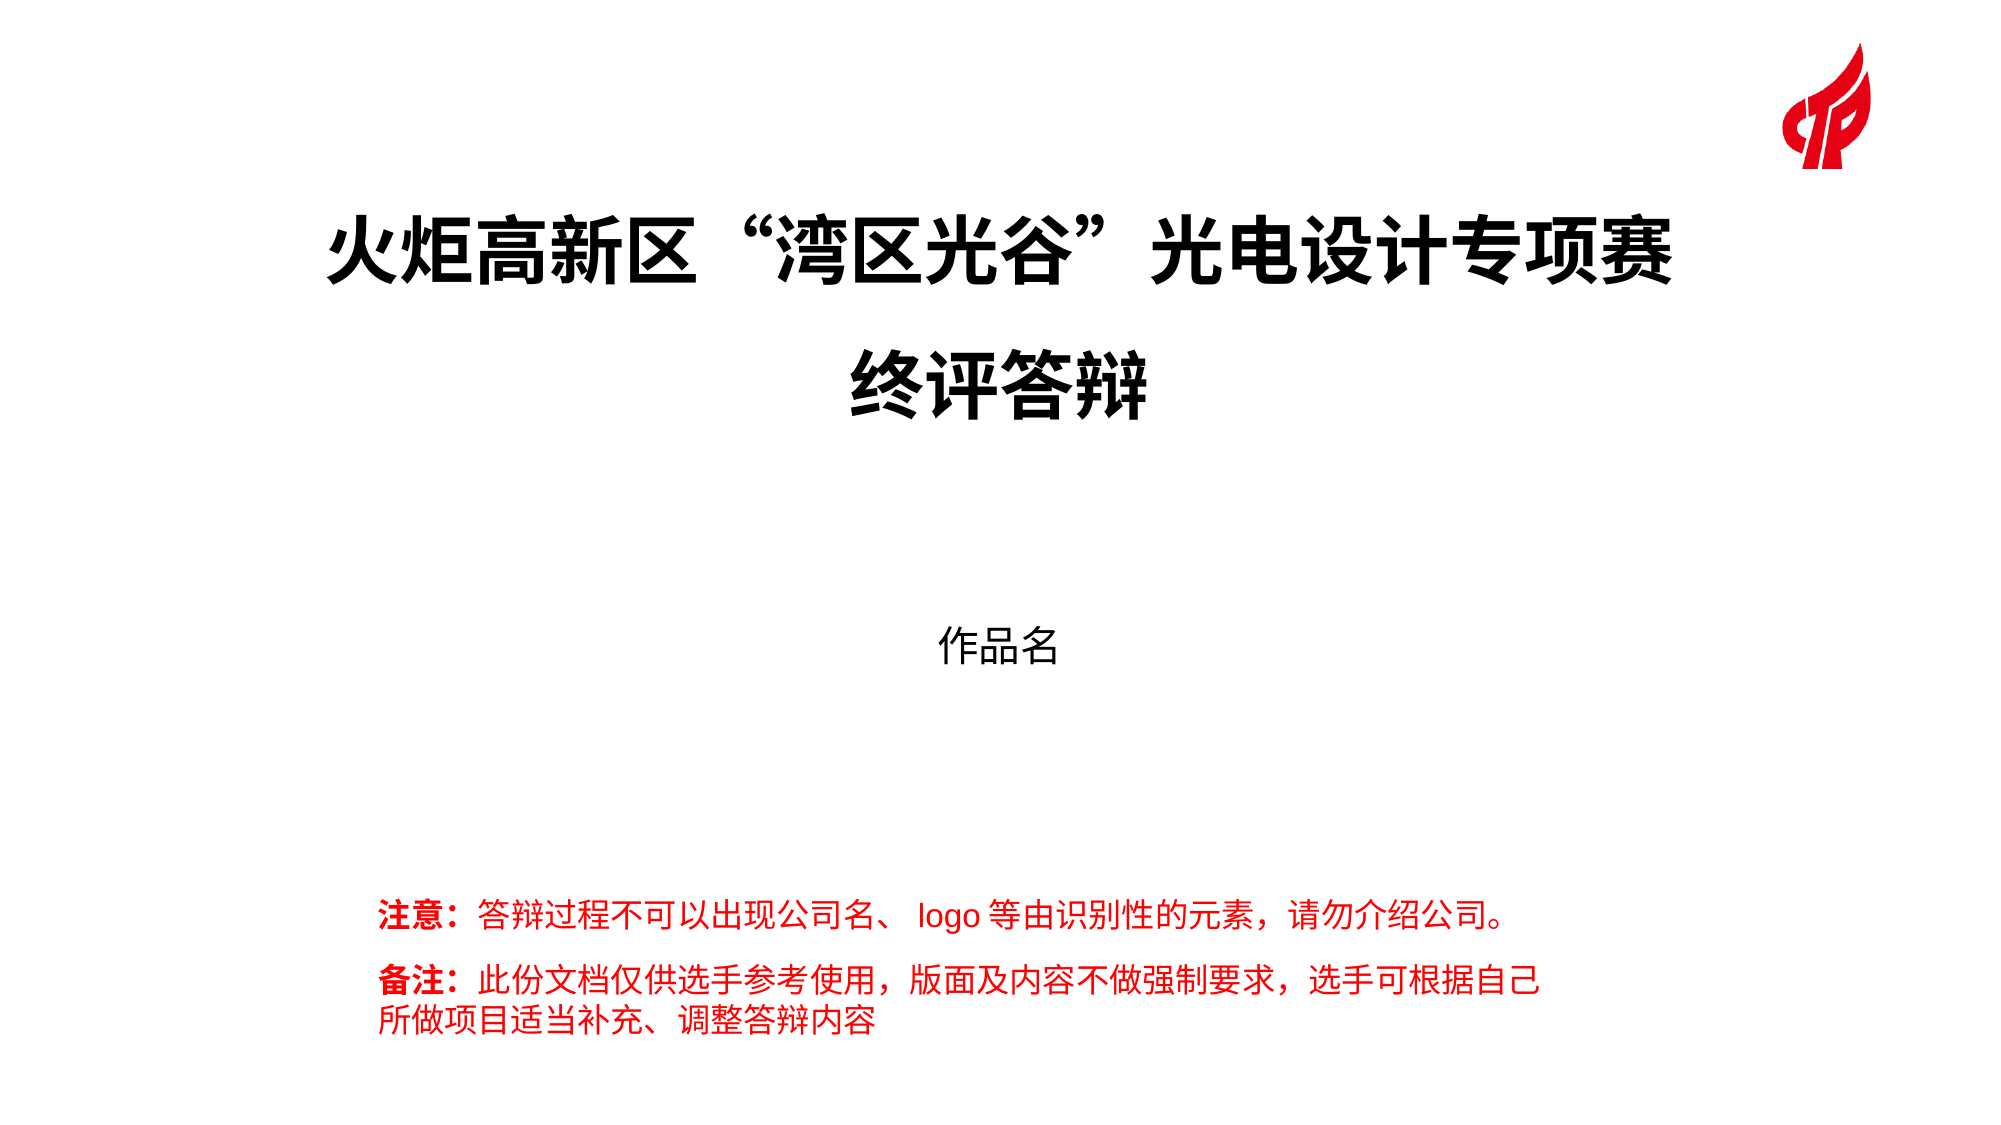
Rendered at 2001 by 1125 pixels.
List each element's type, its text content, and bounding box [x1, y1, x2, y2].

picture [1742, 32, 1910, 200]
text_box 火炬高新区“湾区光谷”光电设计专项赛 终评答辩 [256, 151, 1744, 437]
text_box 注意：答辩过程不可以出现公司名、logo等由识别性的元素，请勿介绍公司。 [363, 886, 1637, 942]
text_box 备注：此份文档仅供选手参考使用，版面及内容不做强制要求，选手可根据自己所做项目适当补充、调整答辩内容 [363, 952, 1563, 1047]
text_box 作品名 [534, 612, 1466, 678]
